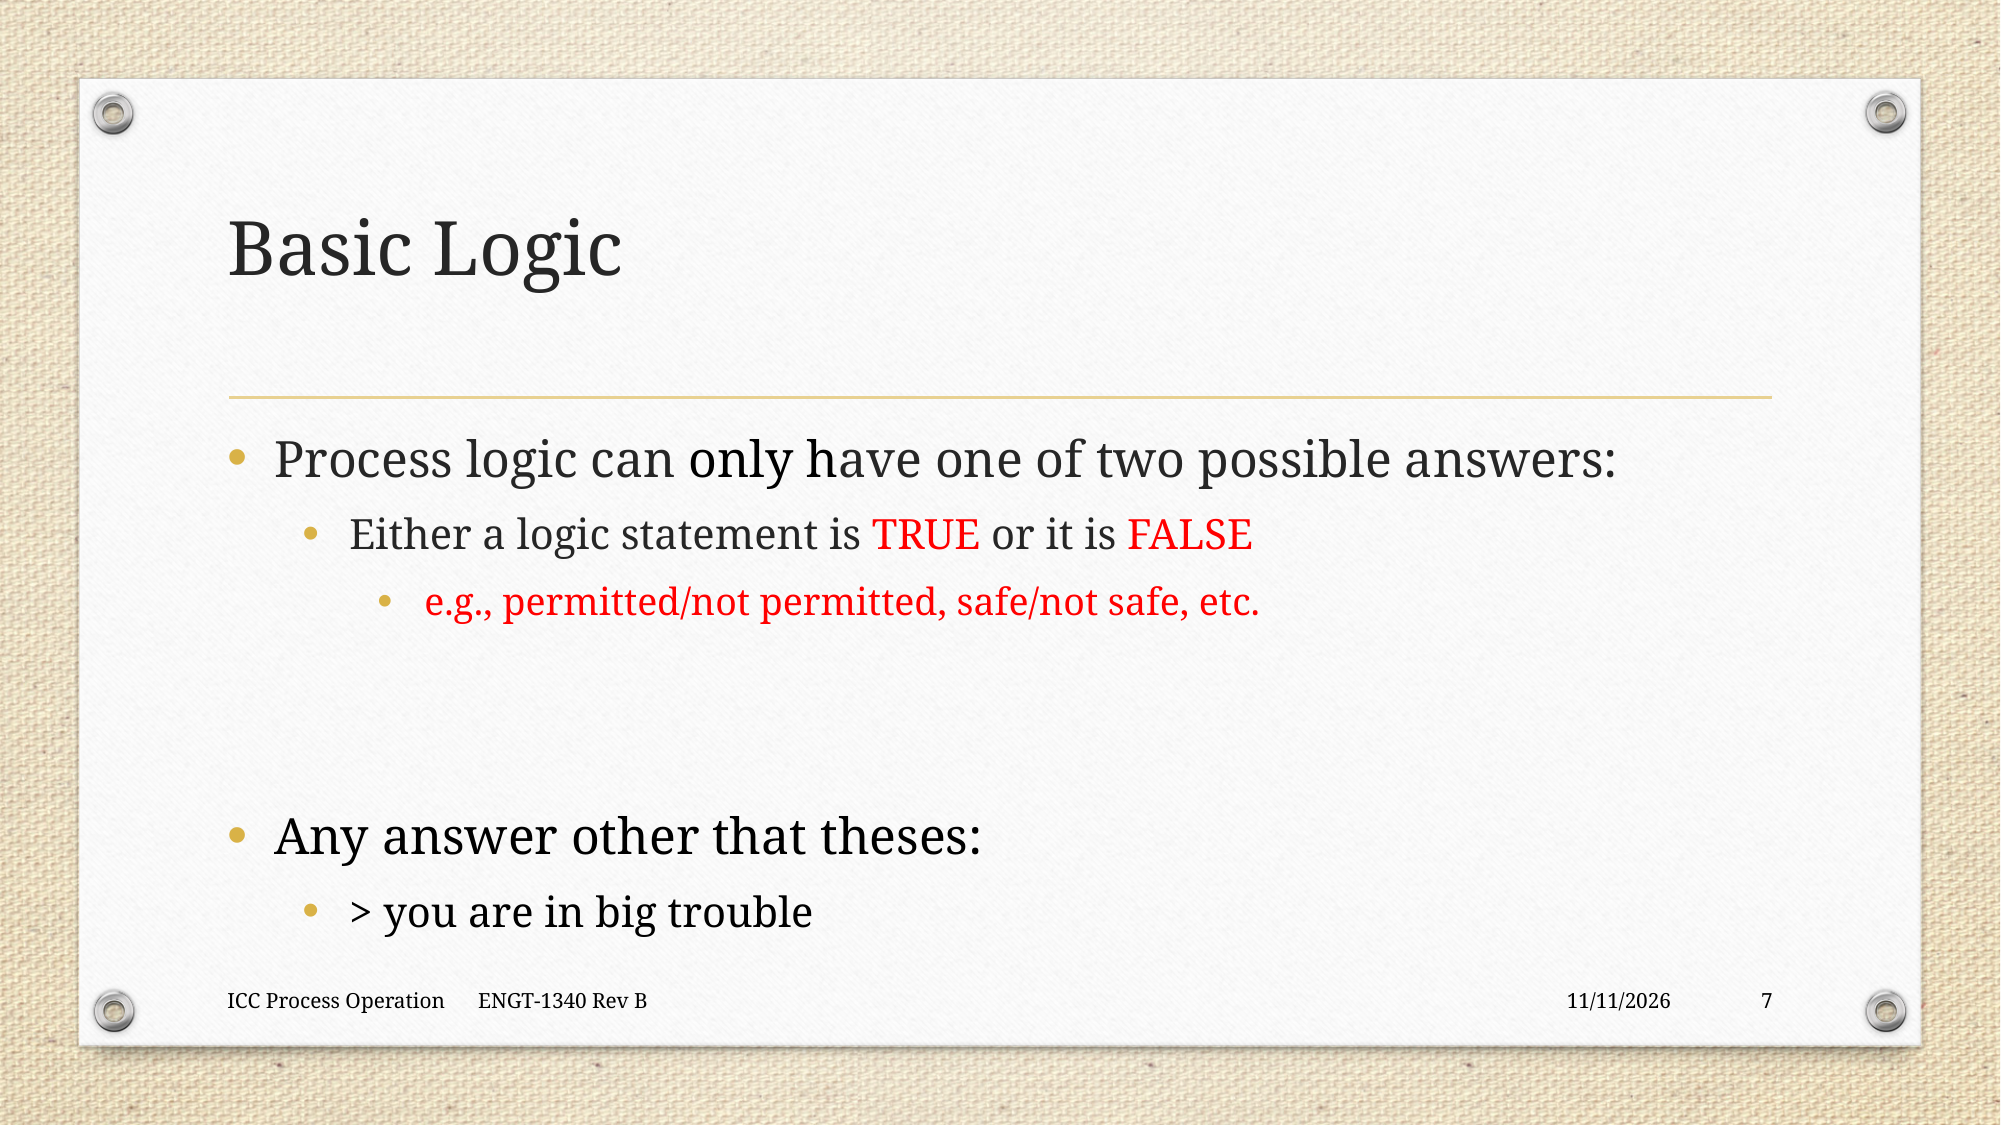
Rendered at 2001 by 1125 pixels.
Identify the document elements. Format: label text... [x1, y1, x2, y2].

list Process logic can only have one of two possible answers: Either a logic statement is TRUE or it is FALSE e.g., permitted/not permitted, safe/not safe, etc. Any answer other that theses: > you are in big trouble [212, 419, 1788, 964]
slide_number 7 [1698, 979, 1788, 1025]
title Basic Logic [212, 161, 1788, 330]
footer ICC Process Operation ENGT-1340 Rev B [212, 979, 1411, 1025]
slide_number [1423, 979, 1686, 1025]
picture [0, 0, 2001, 1125]
